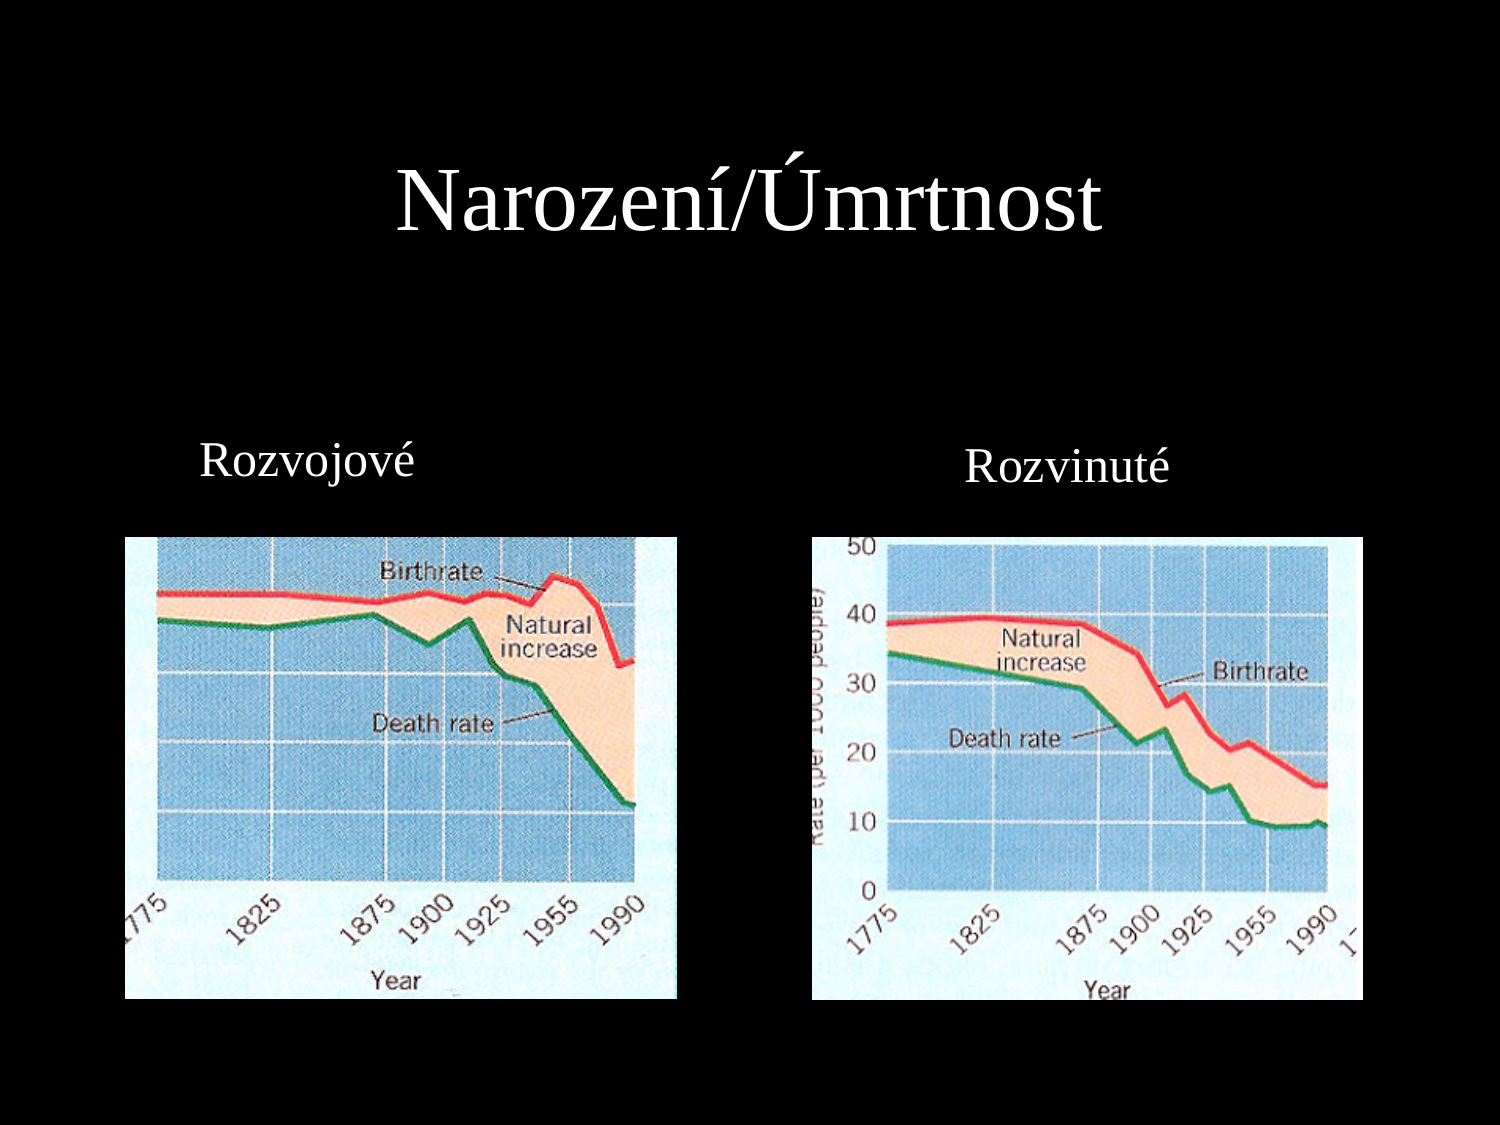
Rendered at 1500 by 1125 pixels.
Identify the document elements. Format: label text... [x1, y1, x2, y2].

text_box Rozvinuté [949, 424, 1186, 500]
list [812, 537, 1363, 1001]
text_box Rozvojové [184, 419, 432, 494]
picture [124, 537, 677, 999]
title Narození/Úmrtnost [112, 99, 1388, 288]
